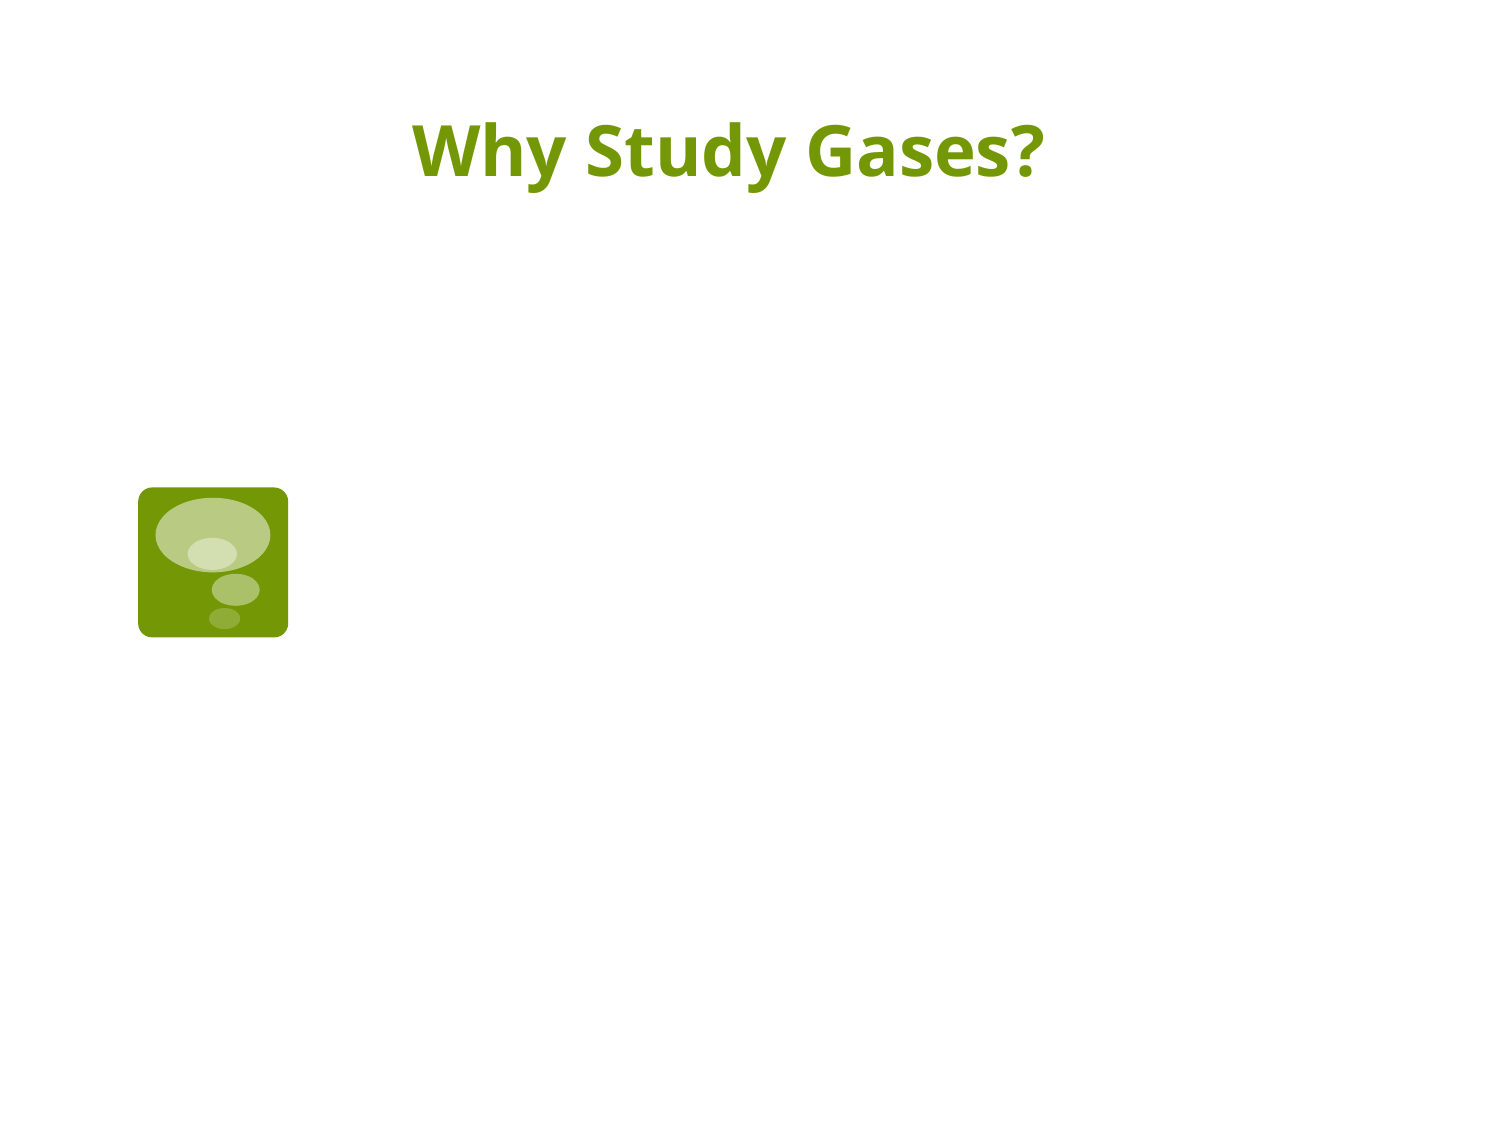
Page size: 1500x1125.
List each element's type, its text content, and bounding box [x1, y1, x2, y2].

title Why Study Gases? [323, 88, 1135, 199]
list [110, 280, 1374, 1005]
